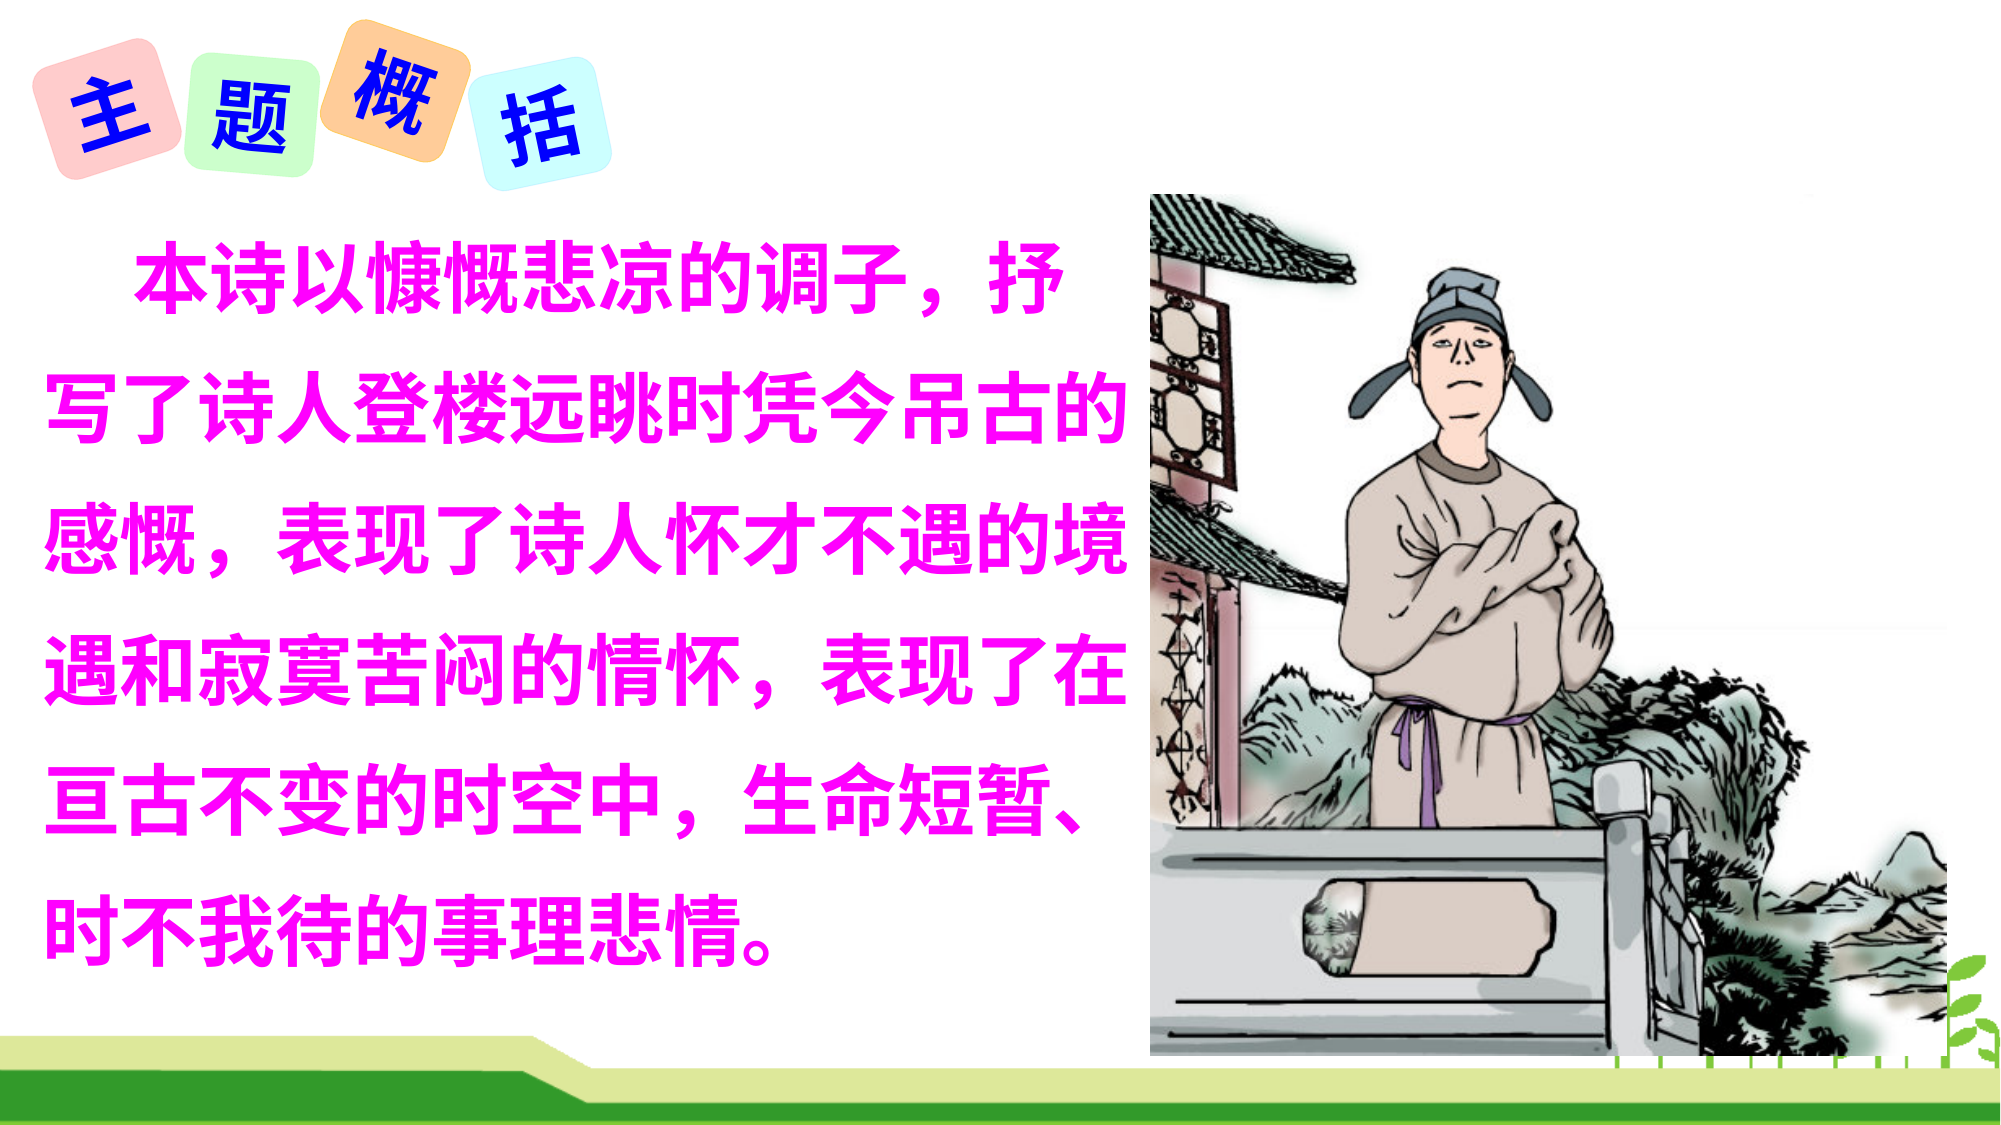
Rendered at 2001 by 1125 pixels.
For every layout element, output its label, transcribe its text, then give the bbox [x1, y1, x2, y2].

text_box 本诗以慷慨悲凉的调子，抒写了诗人登楼远眺时凭今吊古的感慨，表现了诗人怀才不遇的境遇和寂寞苦闷的情怀，表现了在亘古不变的时空中，生命短暂、时不我待的事理悲情。 [27, 184, 1148, 984]
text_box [42, 32, 605, 183]
picture [0, 0, 2001, 1125]
